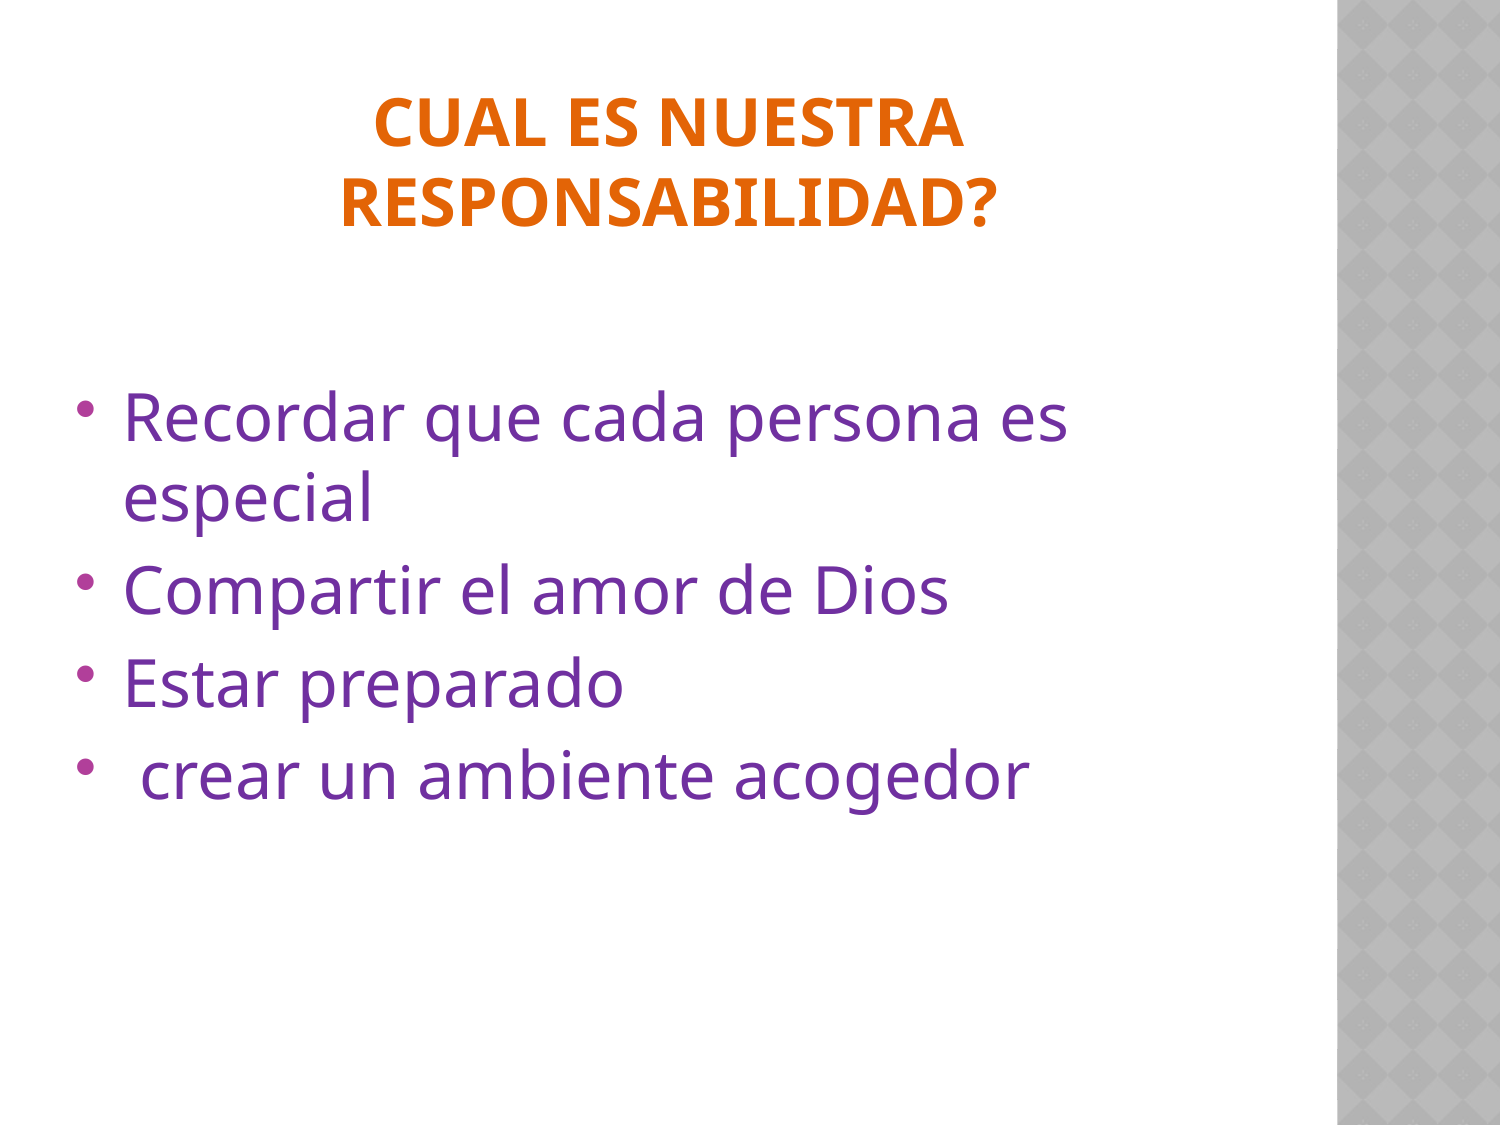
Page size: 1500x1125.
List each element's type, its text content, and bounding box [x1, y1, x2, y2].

title Cual es nuestra responsabilidad? [75, 52, 1263, 240]
list Recordar que cada persona es especial Compartir el amor de Dios Estar preparado crear un ambiente acogedor [62, 275, 1250, 1070]
